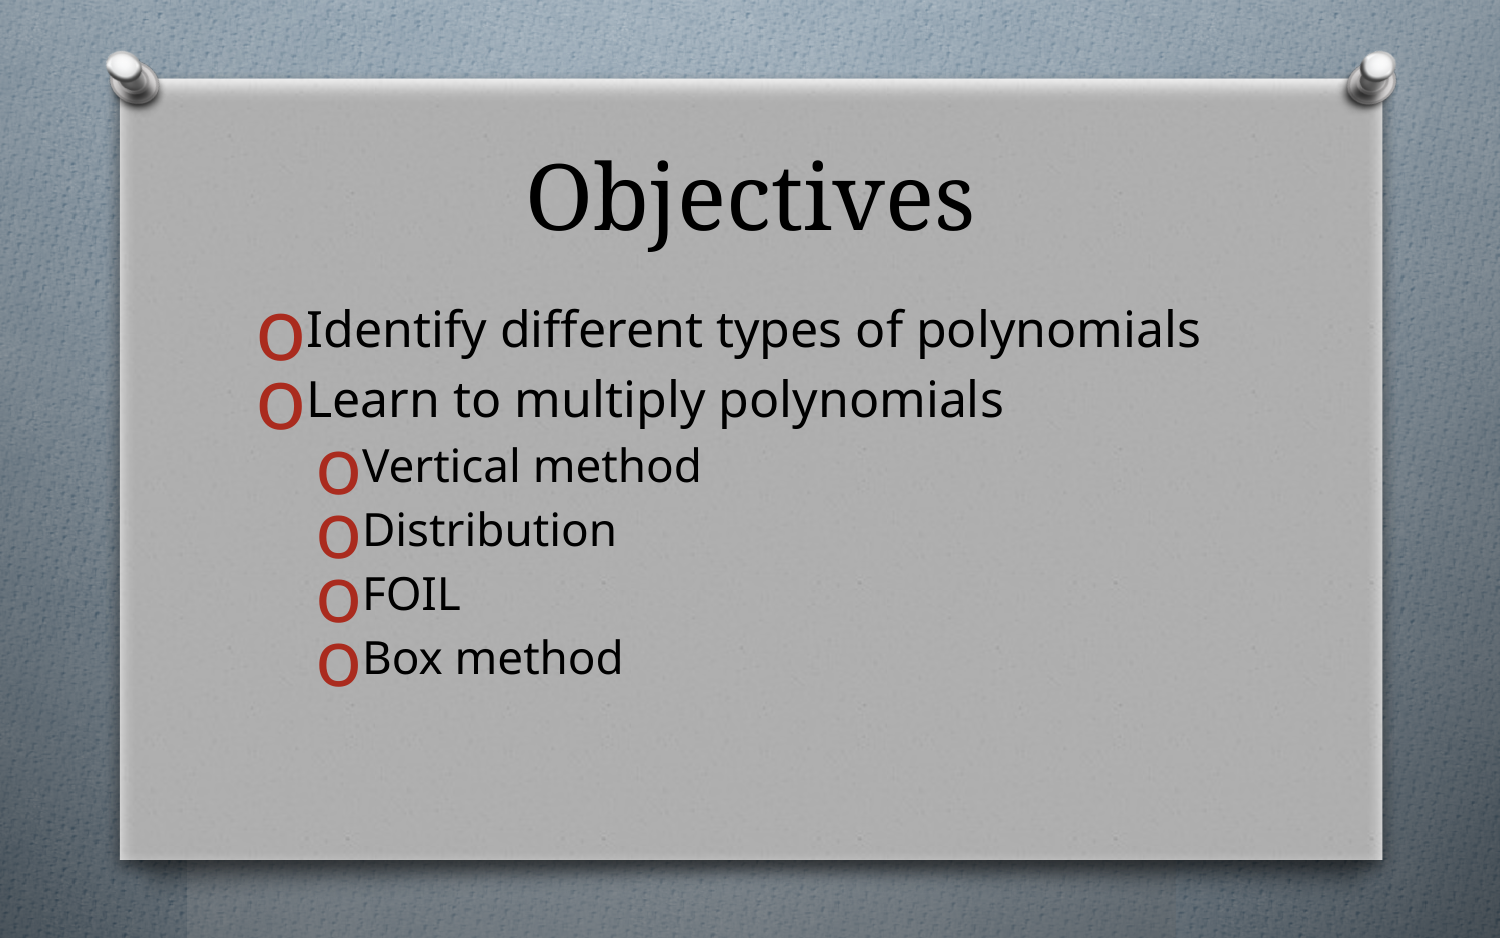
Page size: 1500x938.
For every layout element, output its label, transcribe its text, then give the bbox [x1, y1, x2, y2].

picture [1321, 27, 1435, 132]
picture [78, 22, 194, 130]
list Identify different types of polynomials Learn to multiply polynomials Vertical method Distribution FOIL Box method [240, 289, 1257, 783]
title Objectives [179, 111, 1323, 277]
